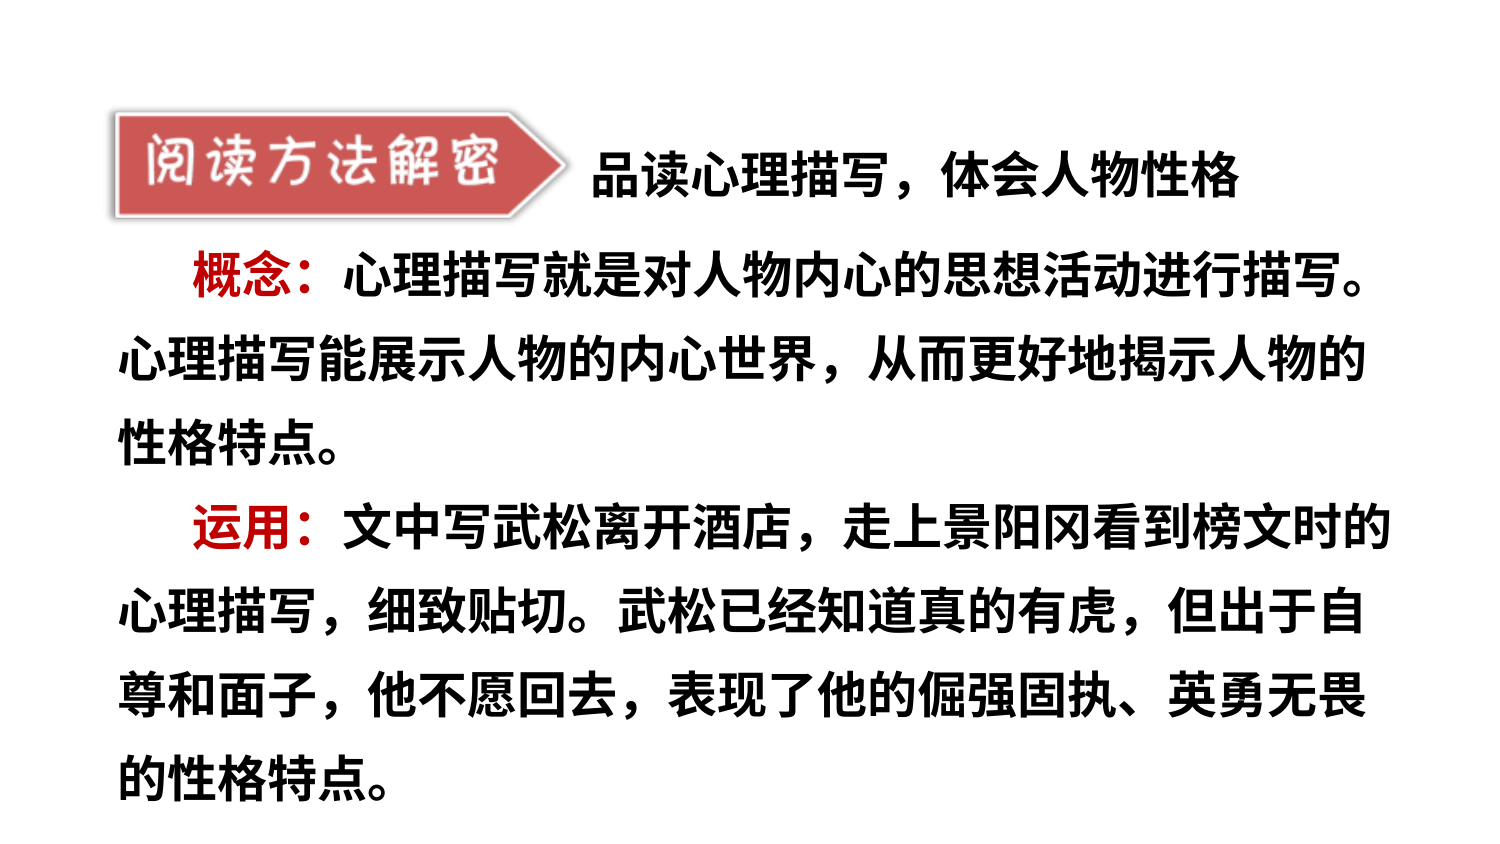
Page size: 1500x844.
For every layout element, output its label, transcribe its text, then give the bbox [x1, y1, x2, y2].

text_box 概念：心理描写就是对人物内心的思想活动进行描写。心理描写能展示人物的内心世界，从而更好地揭示人物的性格特点。 运用：文中写武松离开酒店，走上景阳冈看到榜文时的心理描写，细致贴切。武松已经知道真的有虎，但出于自尊和面子，他不愿回去，表现了他的倔强固执、英勇无畏的性格特点。 [102, 231, 1415, 815]
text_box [98, 99, 1500, 231]
